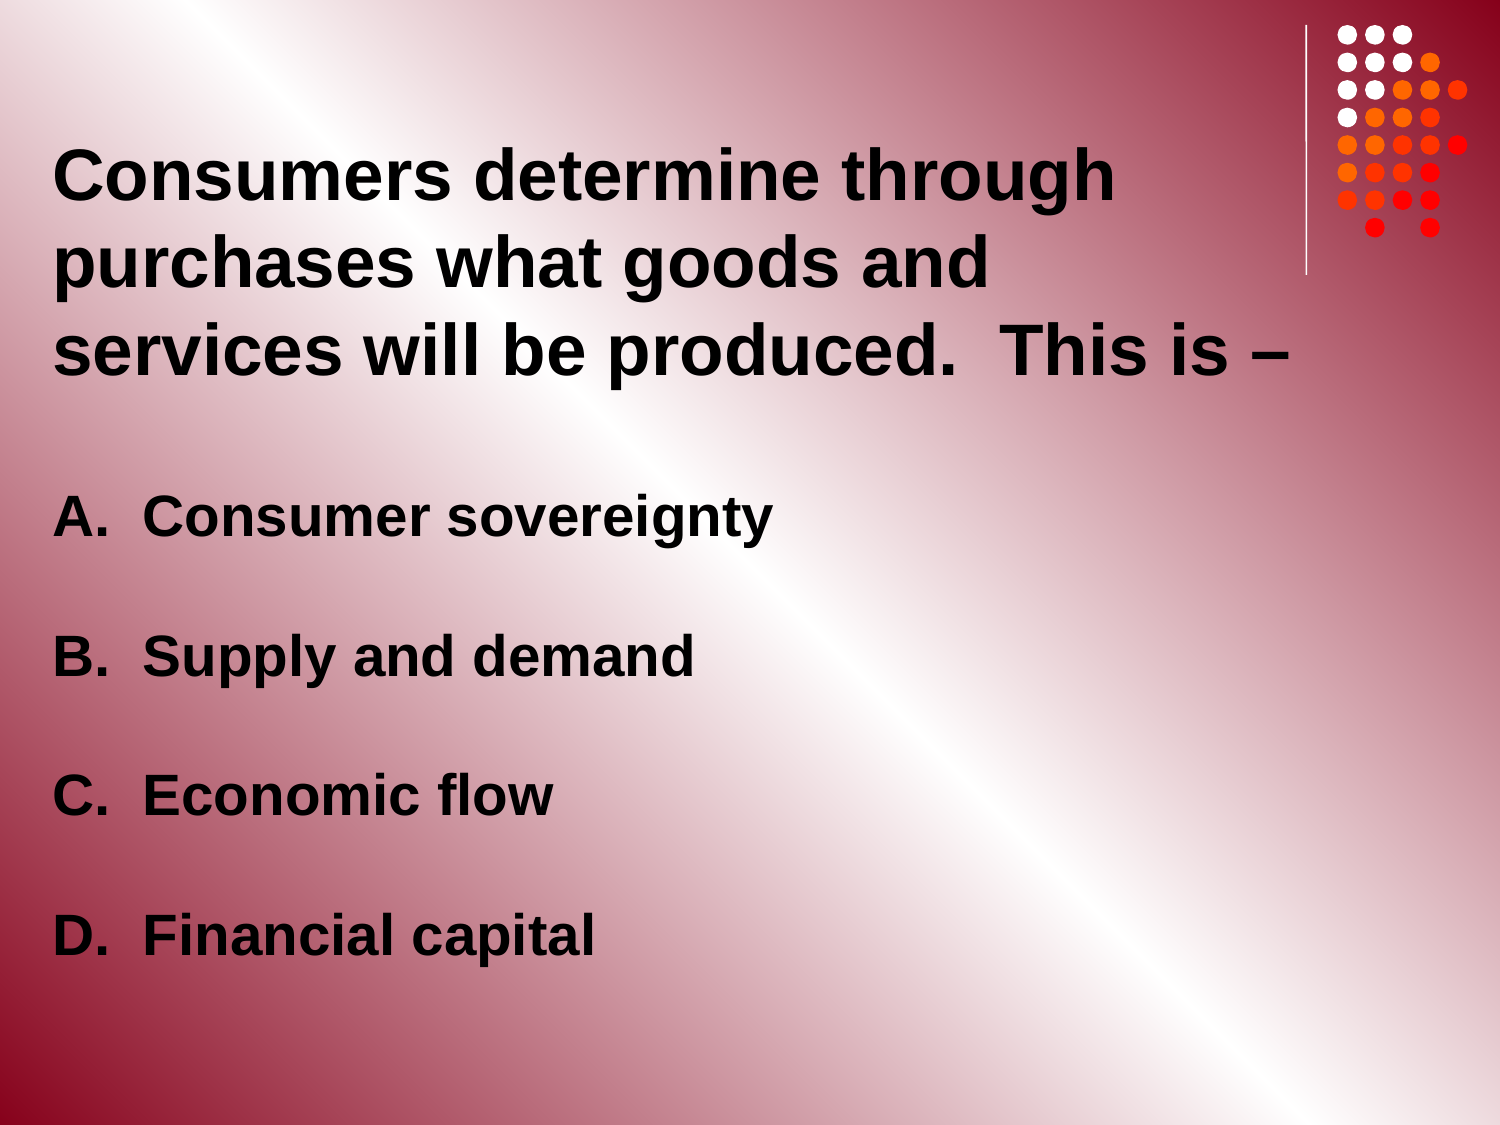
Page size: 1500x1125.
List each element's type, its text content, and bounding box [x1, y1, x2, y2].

text_box Consumers determine through purchases what goods and services will be produced. This is – A. Consumer sovereignty B. Supply and demand C. Economic flow D. Financial capital [37, 937, 1313, 1125]
